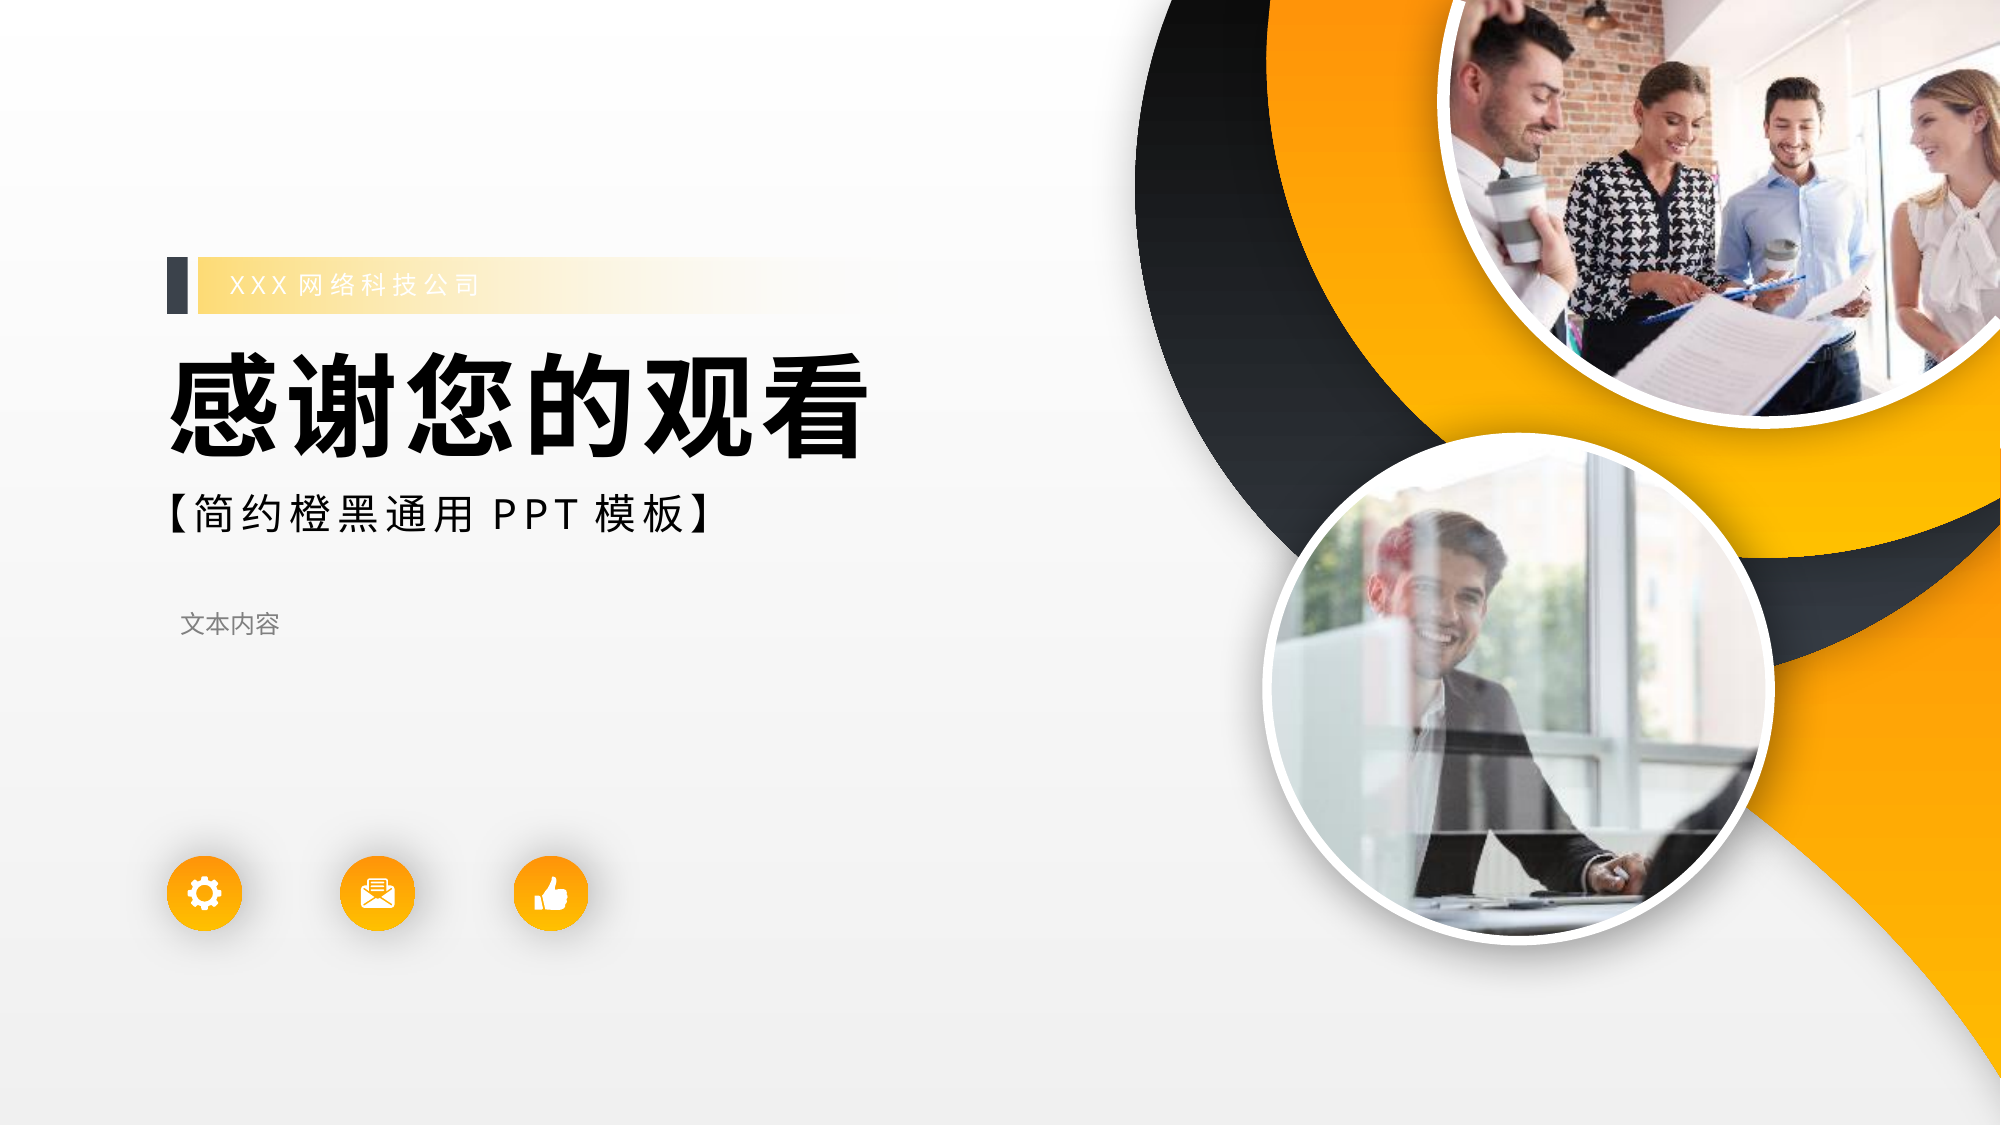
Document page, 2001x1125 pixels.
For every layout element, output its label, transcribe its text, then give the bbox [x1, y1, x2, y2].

text_box [1135, 0, 1389, 541]
text_box [1265, 436, 1772, 942]
text_box 【简约橙黑通用PPT模板】 [130, 480, 815, 546]
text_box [167, 257, 910, 315]
text_box [1443, 0, 2000, 423]
text_box [1266, 0, 1559, 424]
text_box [340, 855, 416, 931]
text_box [513, 855, 589, 931]
text_box [1776, 574, 2000, 1077]
text_box 文本内容 [154, 596, 873, 646]
text_box [1699, 367, 2000, 558]
text_box [1797, 543, 1981, 654]
text_box 感谢您的观看 [152, 329, 925, 479]
text_box [1462, 0, 2000, 319]
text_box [167, 855, 242, 931]
